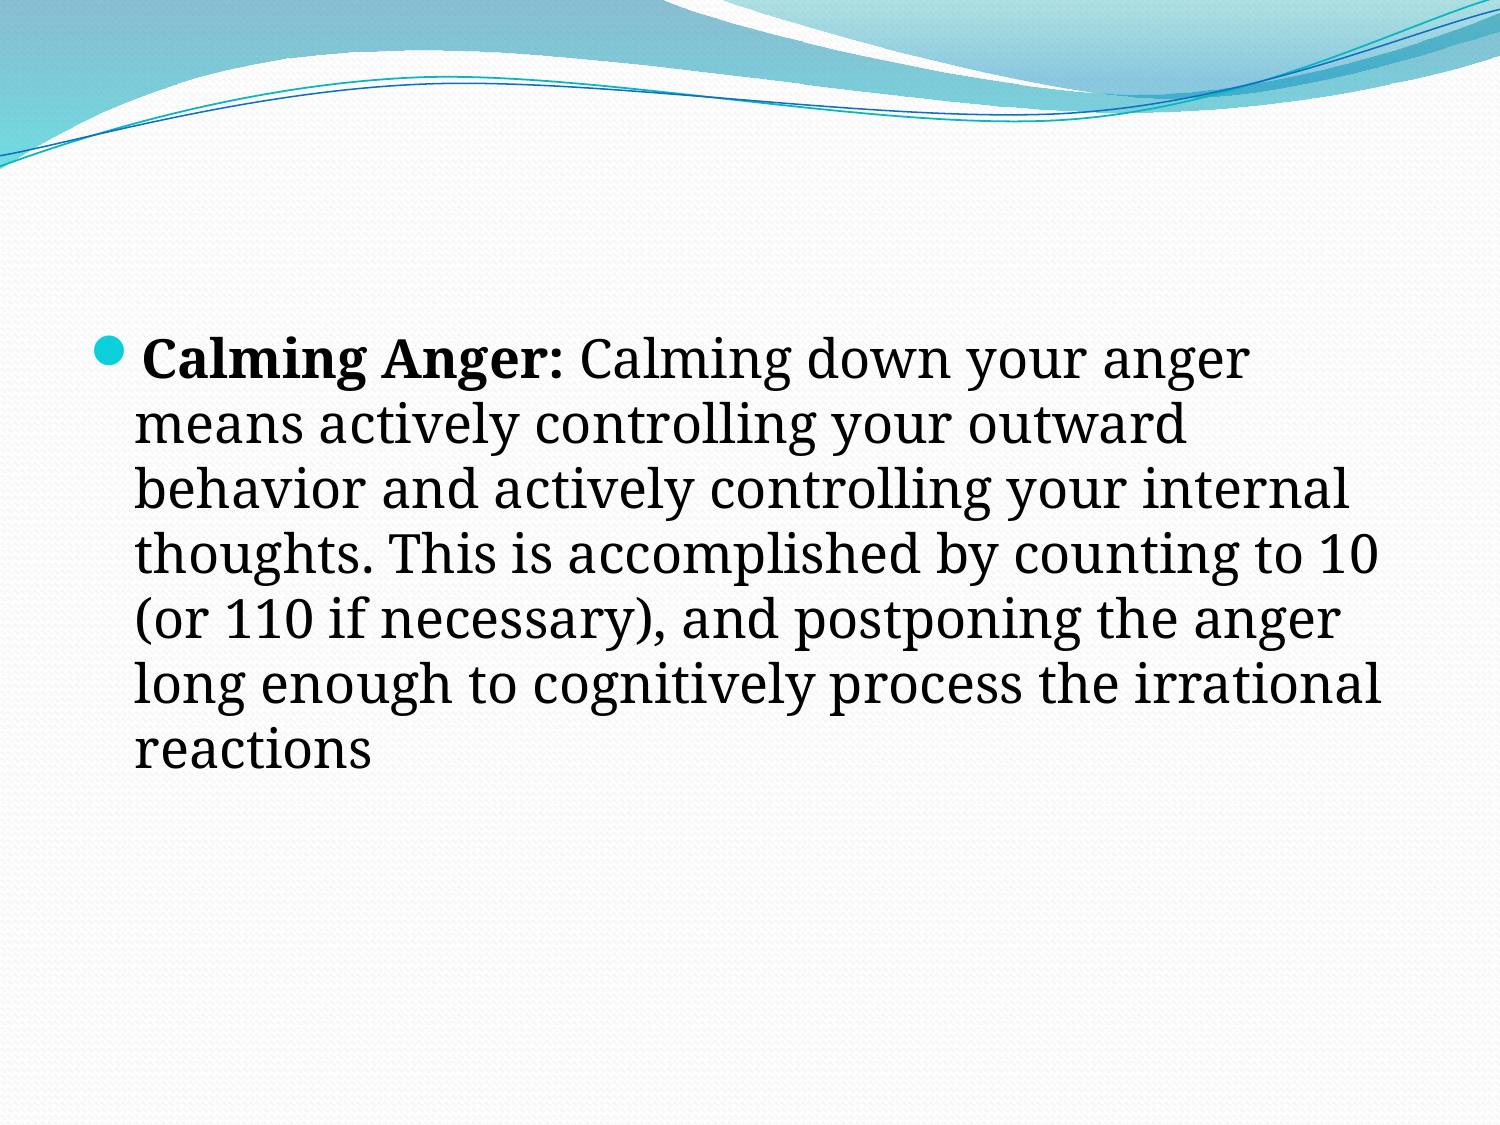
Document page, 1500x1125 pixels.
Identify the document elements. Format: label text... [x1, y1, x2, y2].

list Calming Anger: Calming down your anger means actively controlling your outward behavior and actively controlling your internal thoughts. This is accomplished by counting to 10 (or 110 if necessary), and postponing the anger long enough to cognitively process the irrational reactions [75, 317, 1425, 1038]
